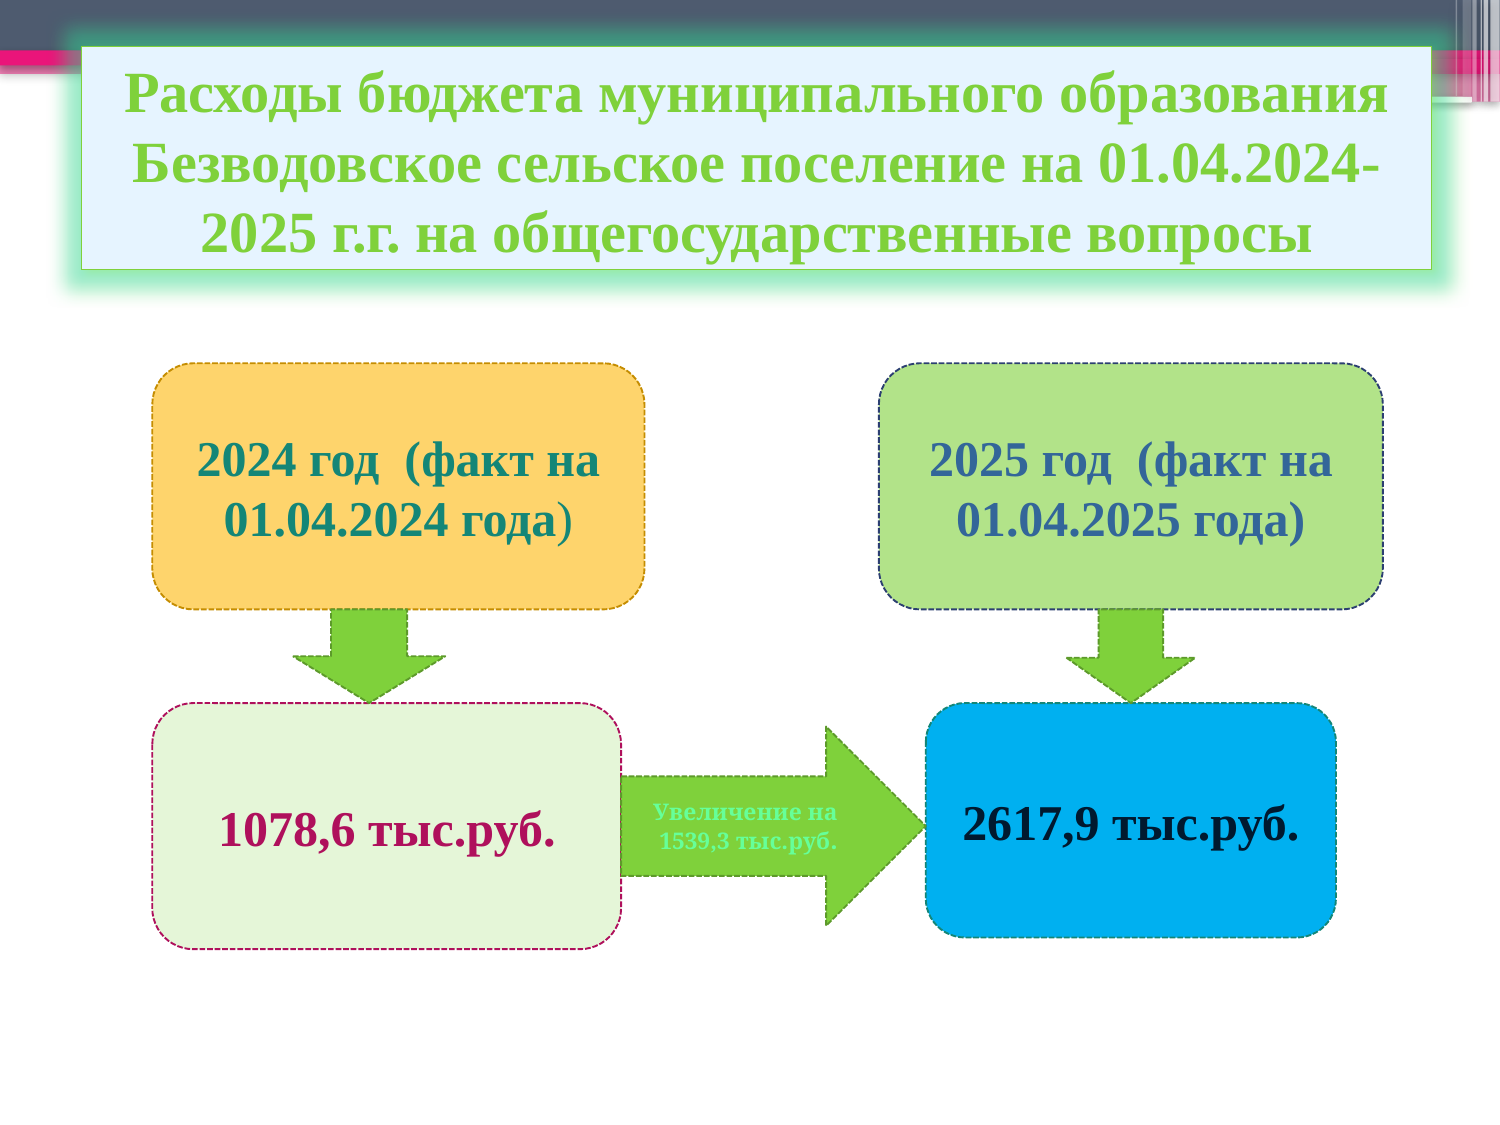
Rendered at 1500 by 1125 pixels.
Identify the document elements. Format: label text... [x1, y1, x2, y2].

text_box 1078,6 тыс.руб. [151, 702, 623, 951]
text_box Расходы бюджета муниципального образования Безводовское сельское поселение на 01.04.2024-2025 г.г. на общегосударственные вопросы [81, 46, 1432, 270]
text_box [292, 608, 447, 704]
text_box 2025 год (факт на 01.04.2025 года) [877, 362, 1384, 611]
text_box [1065, 608, 1196, 704]
text_box 2617,9 тыс.руб. [924, 702, 1337, 939]
text_box 2024 год (факт на 01.04.2024 года) [151, 362, 646, 611]
text_box Увеличение на 1539,3 тыс.руб. [620, 725, 927, 926]
